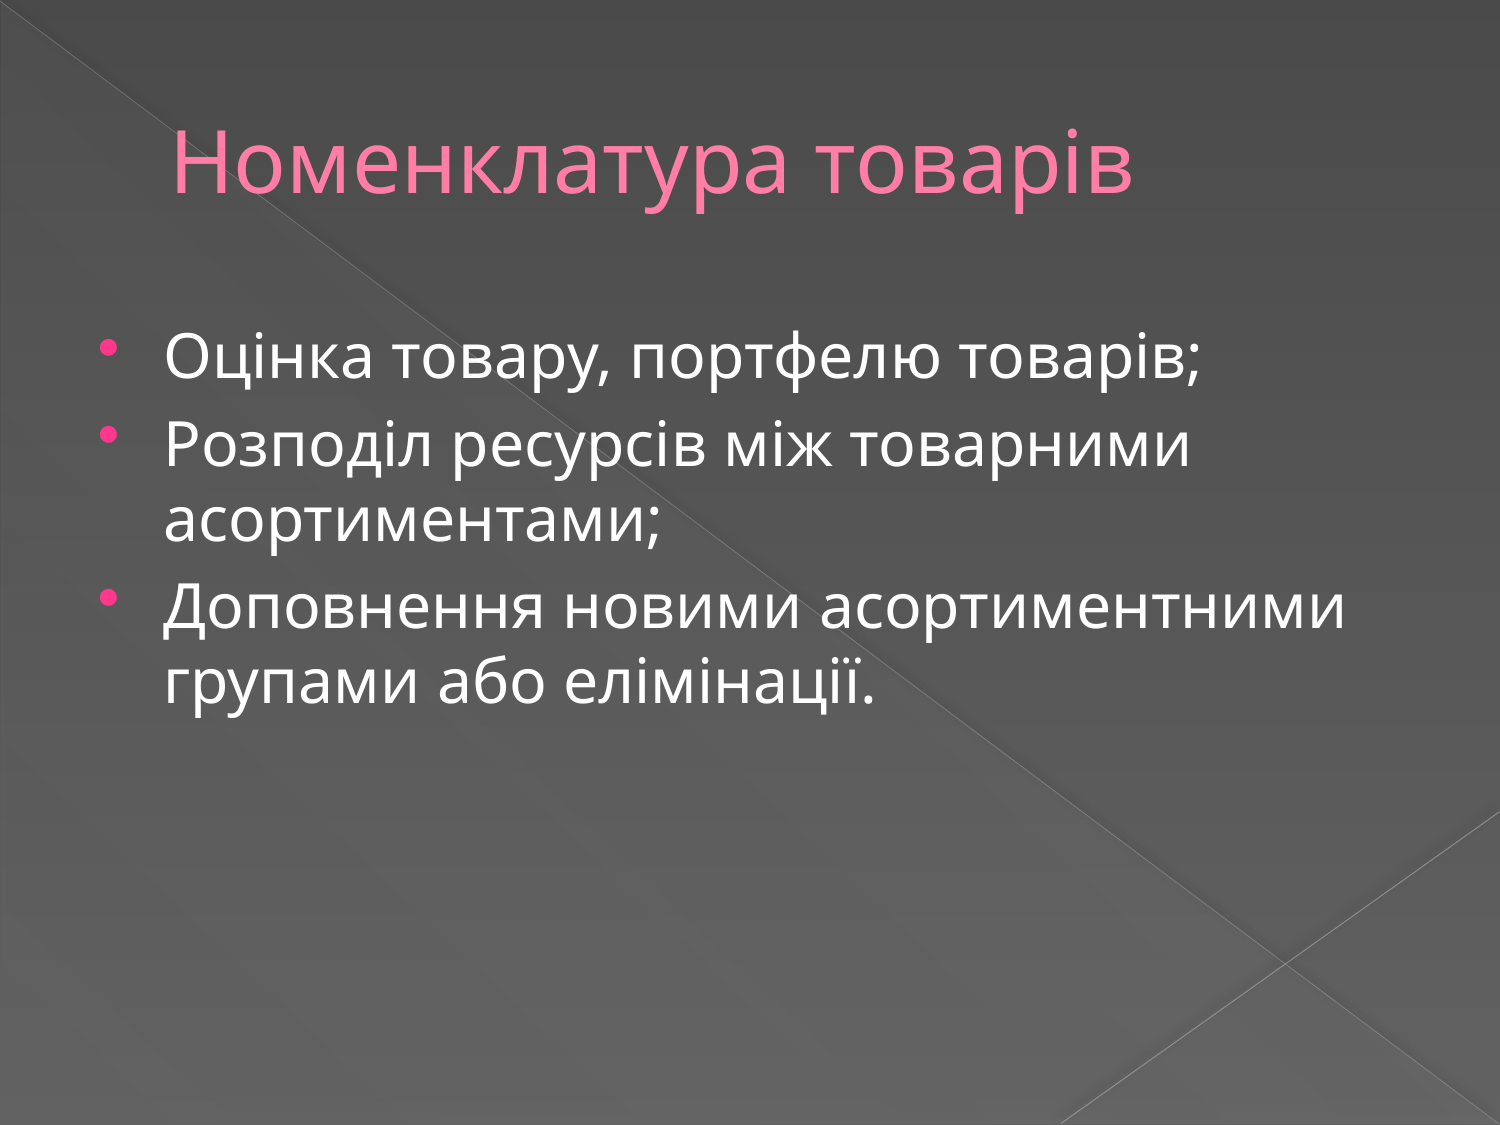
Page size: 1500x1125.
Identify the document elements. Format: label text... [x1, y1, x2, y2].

list Оцінка товару, портфелю товарів; Розподіл ресурсів між товарними асортиментами; Доповнення новими асортиментними групами або елімінації. [75, 308, 1425, 1059]
title Номенклатура товарів [75, 43, 1425, 274]
